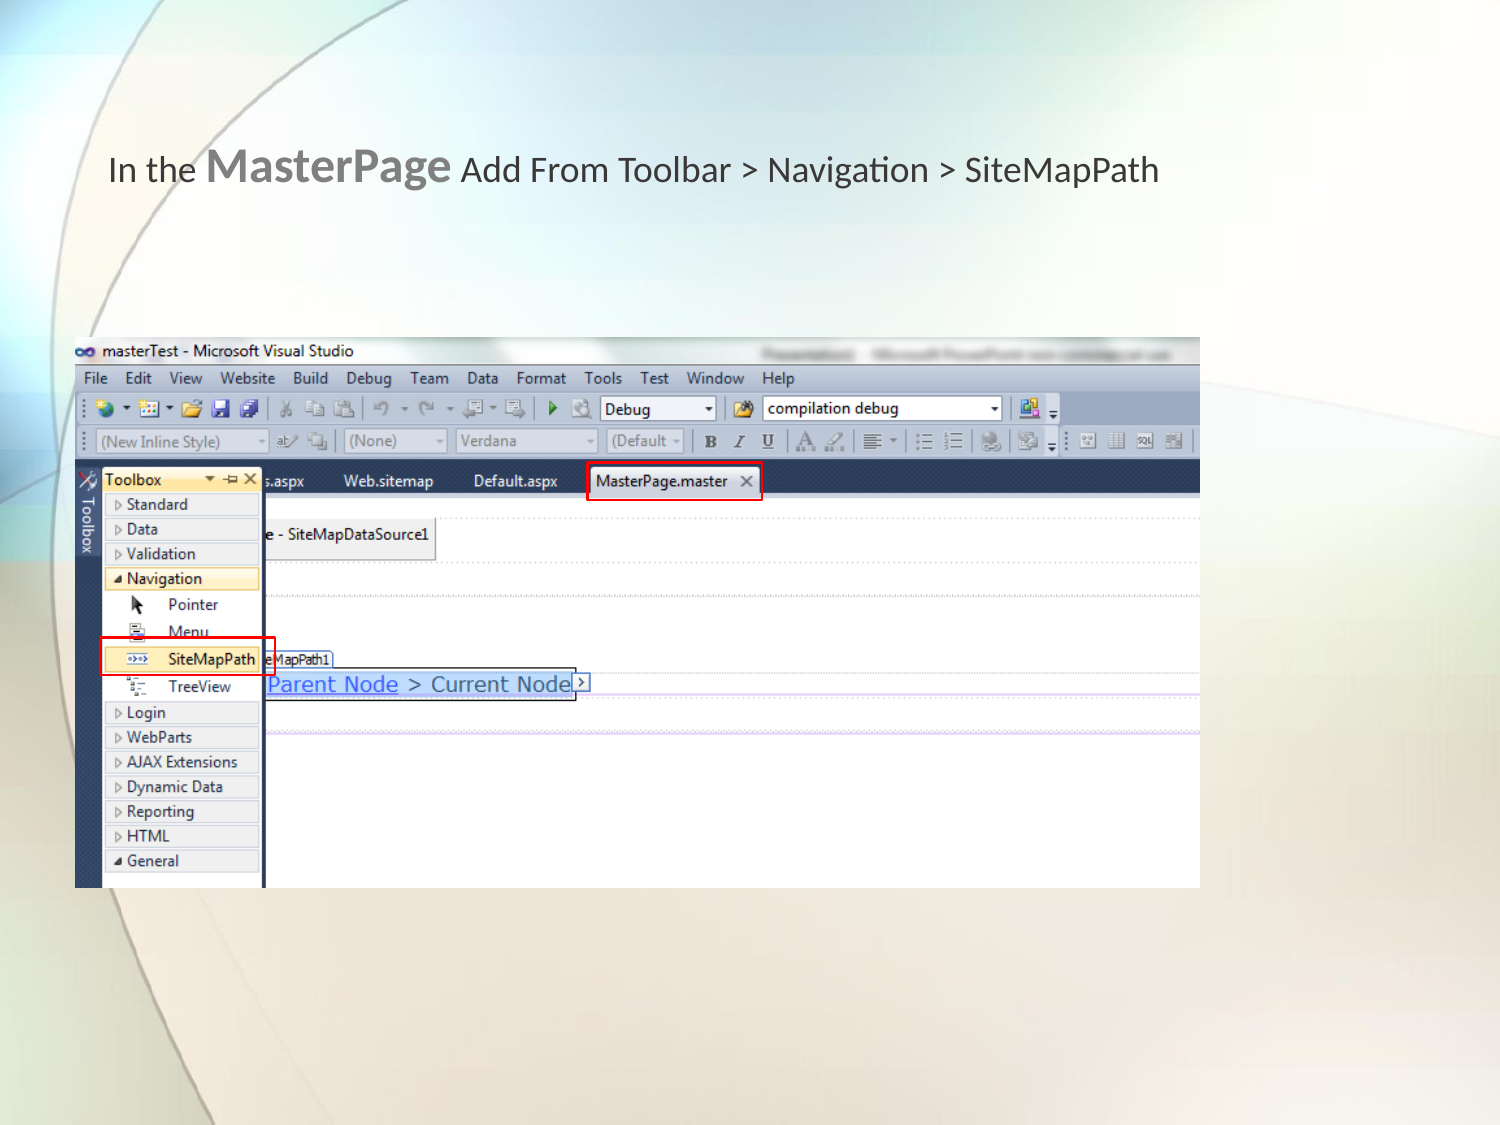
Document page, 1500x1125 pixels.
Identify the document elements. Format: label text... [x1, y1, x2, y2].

picture [0, 0, 1500, 1125]
text_box In the MasterPage Add From Toolbar > Navigation > SiteMapPath [93, 124, 1184, 200]
